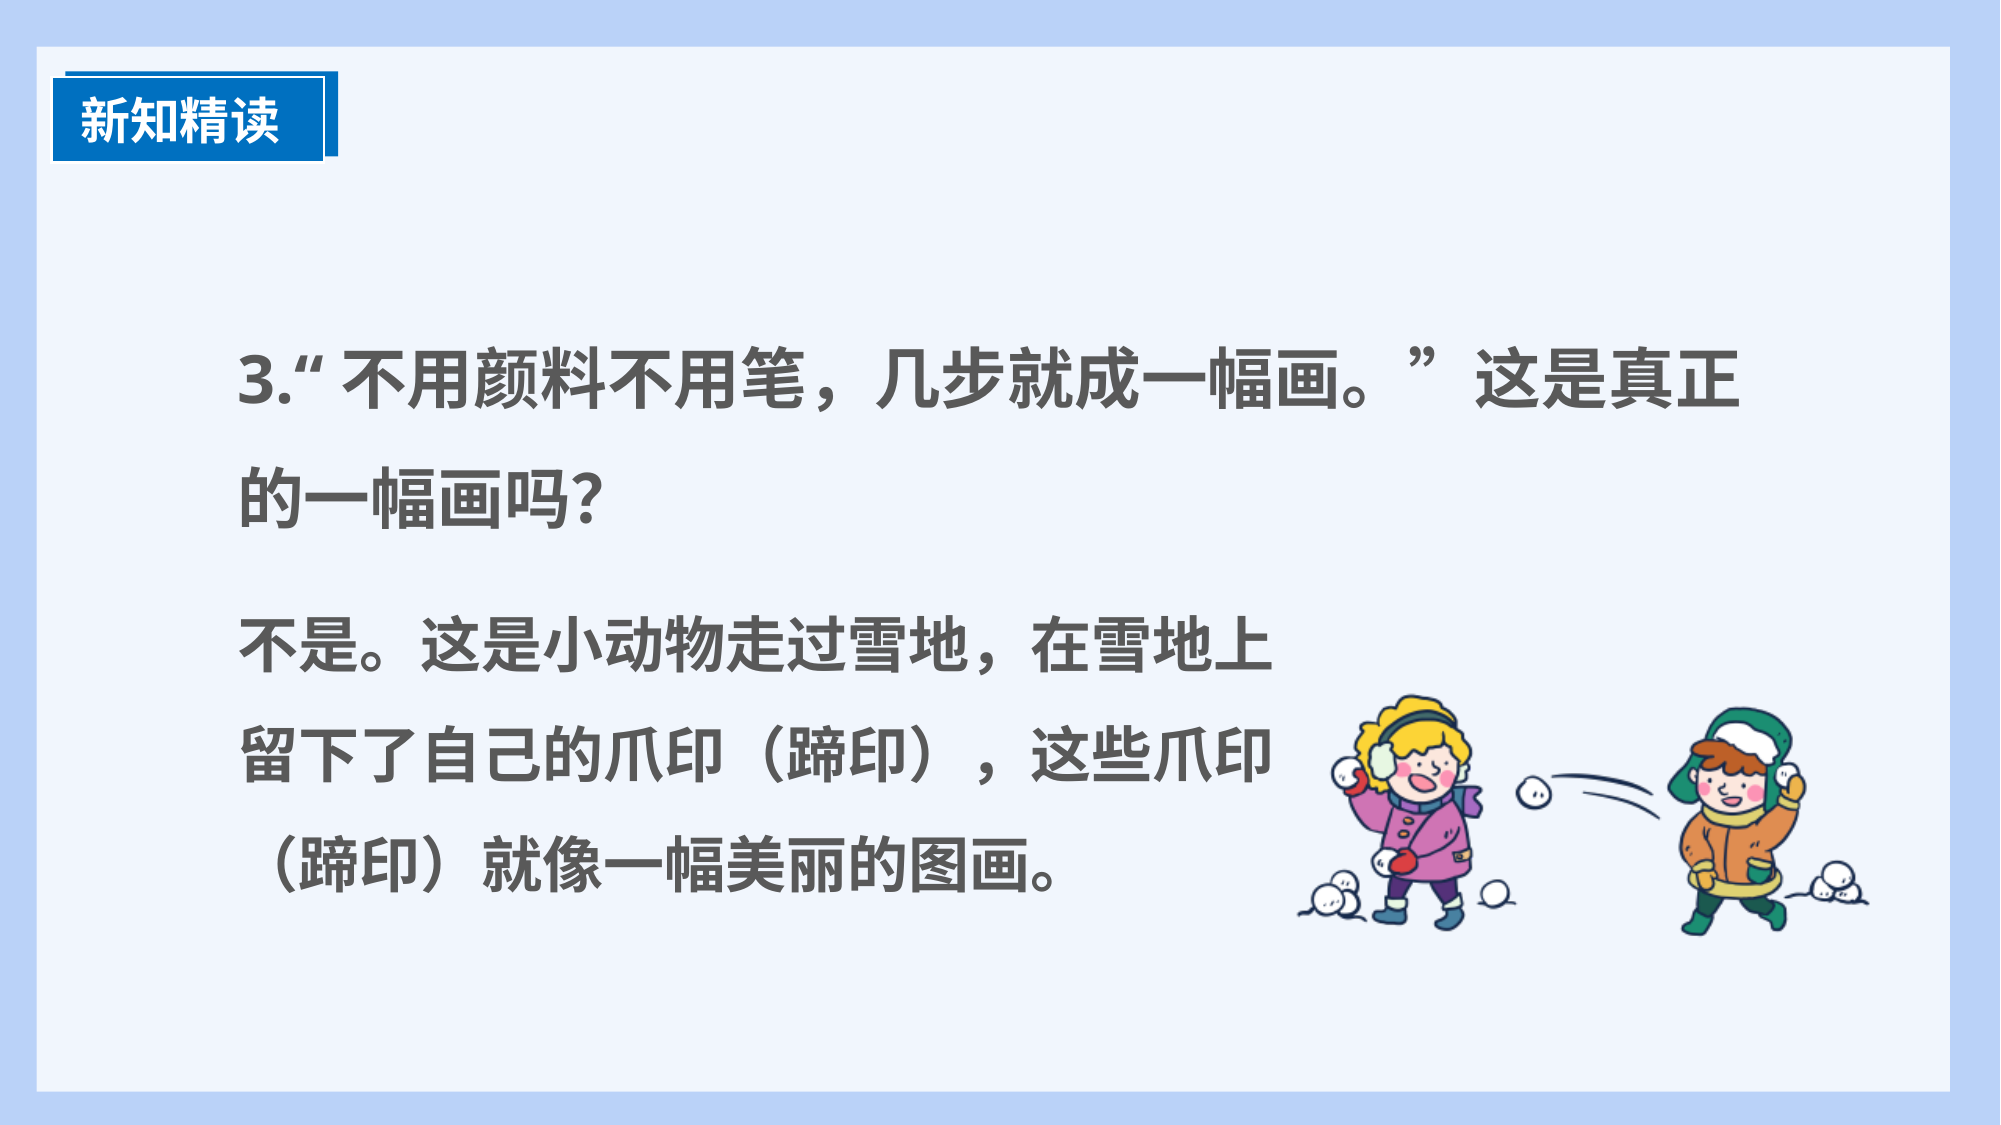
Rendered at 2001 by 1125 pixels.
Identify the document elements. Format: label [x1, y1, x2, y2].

text_box [51, 71, 339, 163]
text_box [36, 46, 1951, 1093]
picture [1258, 505, 1879, 1125]
text_box [222, 289, 1778, 898]
